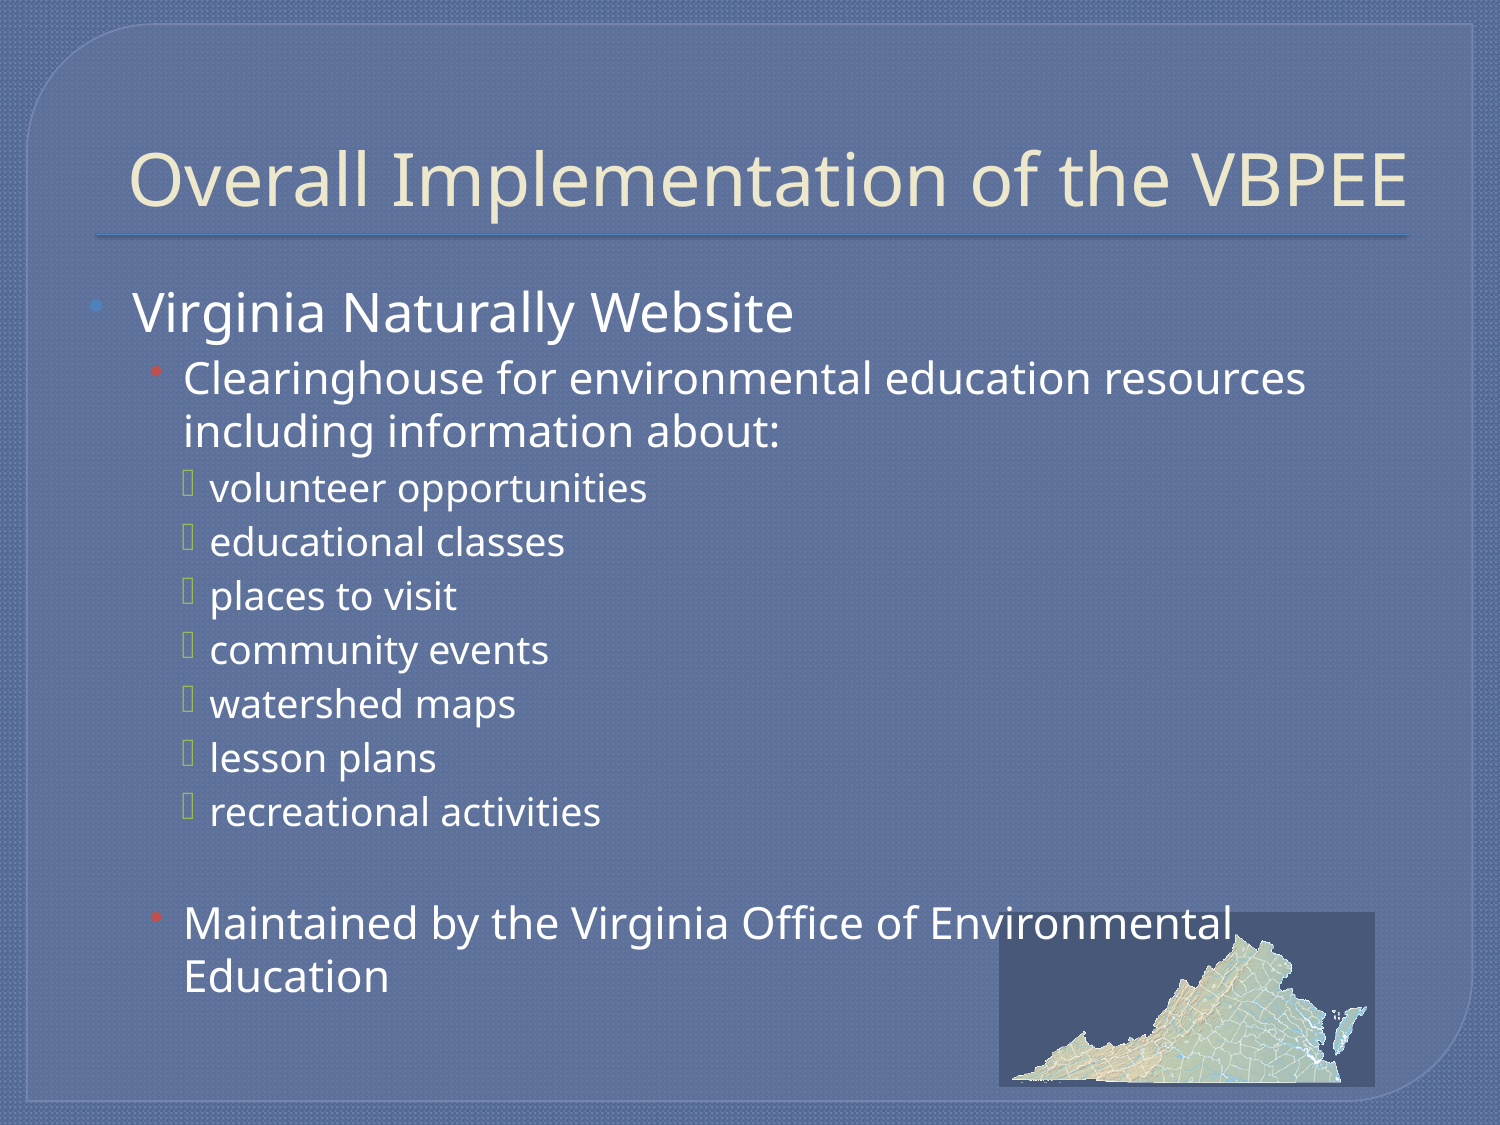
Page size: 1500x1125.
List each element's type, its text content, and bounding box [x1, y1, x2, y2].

title Overall Implementation of the VBPEE [75, 41, 1425, 230]
list Virginia Naturally Website Clearinghouse for environmental education resources including information about: volunteer opportunities educational classes places to visit community events watershed maps lesson plans recreational activities Maintained by the Virginia Office of Environmental Education [75, 270, 1425, 1013]
picture [999, 1013, 1375, 1087]
